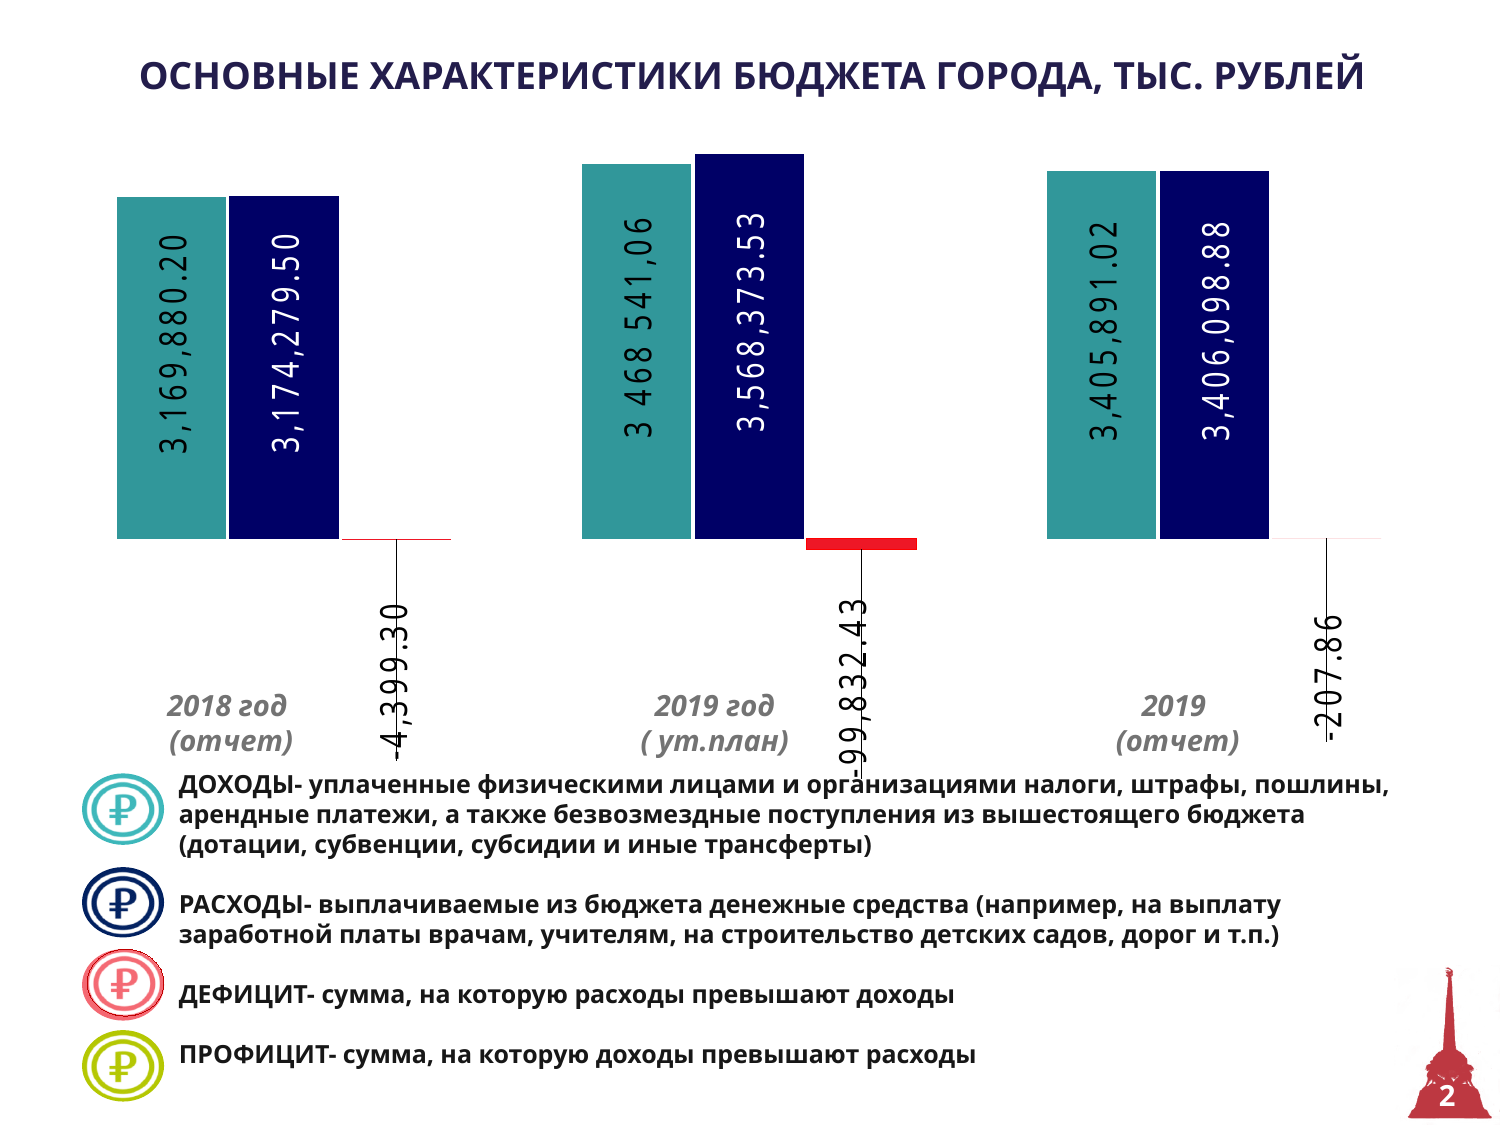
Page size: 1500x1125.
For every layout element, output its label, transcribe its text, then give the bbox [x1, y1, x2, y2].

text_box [81, 866, 165, 938]
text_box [81, 1029, 165, 1102]
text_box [81, 773, 165, 846]
text_box 2019 (отчет) [1078, 788, 1278, 800]
picture [86, 948, 165, 1017]
text_box ДОХОДЫ- уплаченные физическими лицами и организациями налоги, штрафы, пошлины, арендные платежи, а также безвозмездные поступления из вышестоящего бюджета (дотации, субвенции, субсидии и иные трансферты) РАСХОДЫ- выплачиваемые из бюджета денежные средства (например, на выплату заработной платы врачам, учителям, на строительство детских садов, дорог и т.п.) ДЕФИЦИТ- сумма, на которую расходы превышают доходы ПРОФИЦИТ- сумма, на которую доходы превышают расходы [164, 788, 1446, 1076]
chart [23, 93, 1454, 779]
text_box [1394, 965, 1500, 1125]
text_box ОСНОВНЫЕ ХАРАКТЕРИСТИКИ БЮДЖЕТА ГОРОДА, ТЫС. РУБЛЕЙ [123, 44, 1500, 105]
